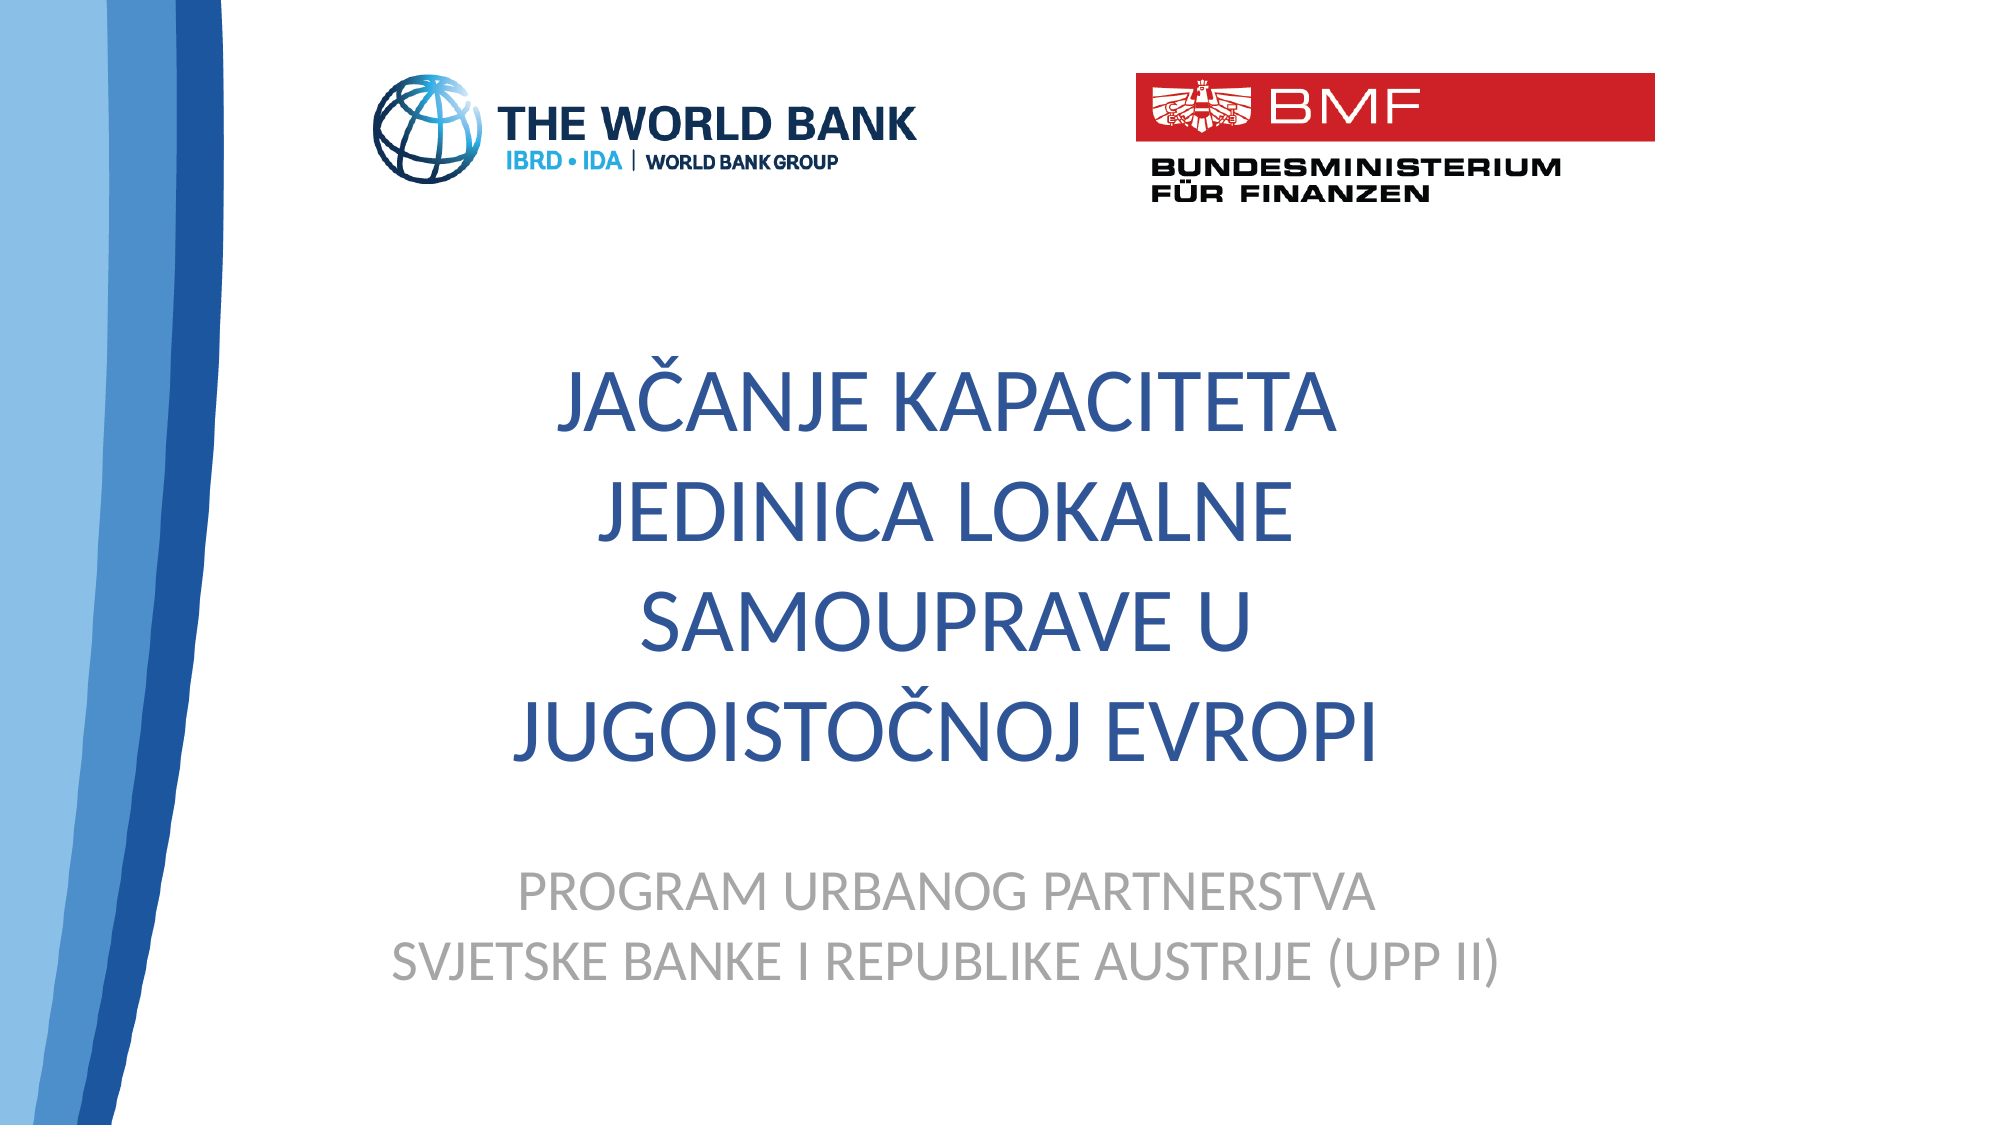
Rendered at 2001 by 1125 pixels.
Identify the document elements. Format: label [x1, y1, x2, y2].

picture [1136, 73, 1655, 202]
picture [370, 73, 917, 185]
picture [0, 0, 224, 1125]
